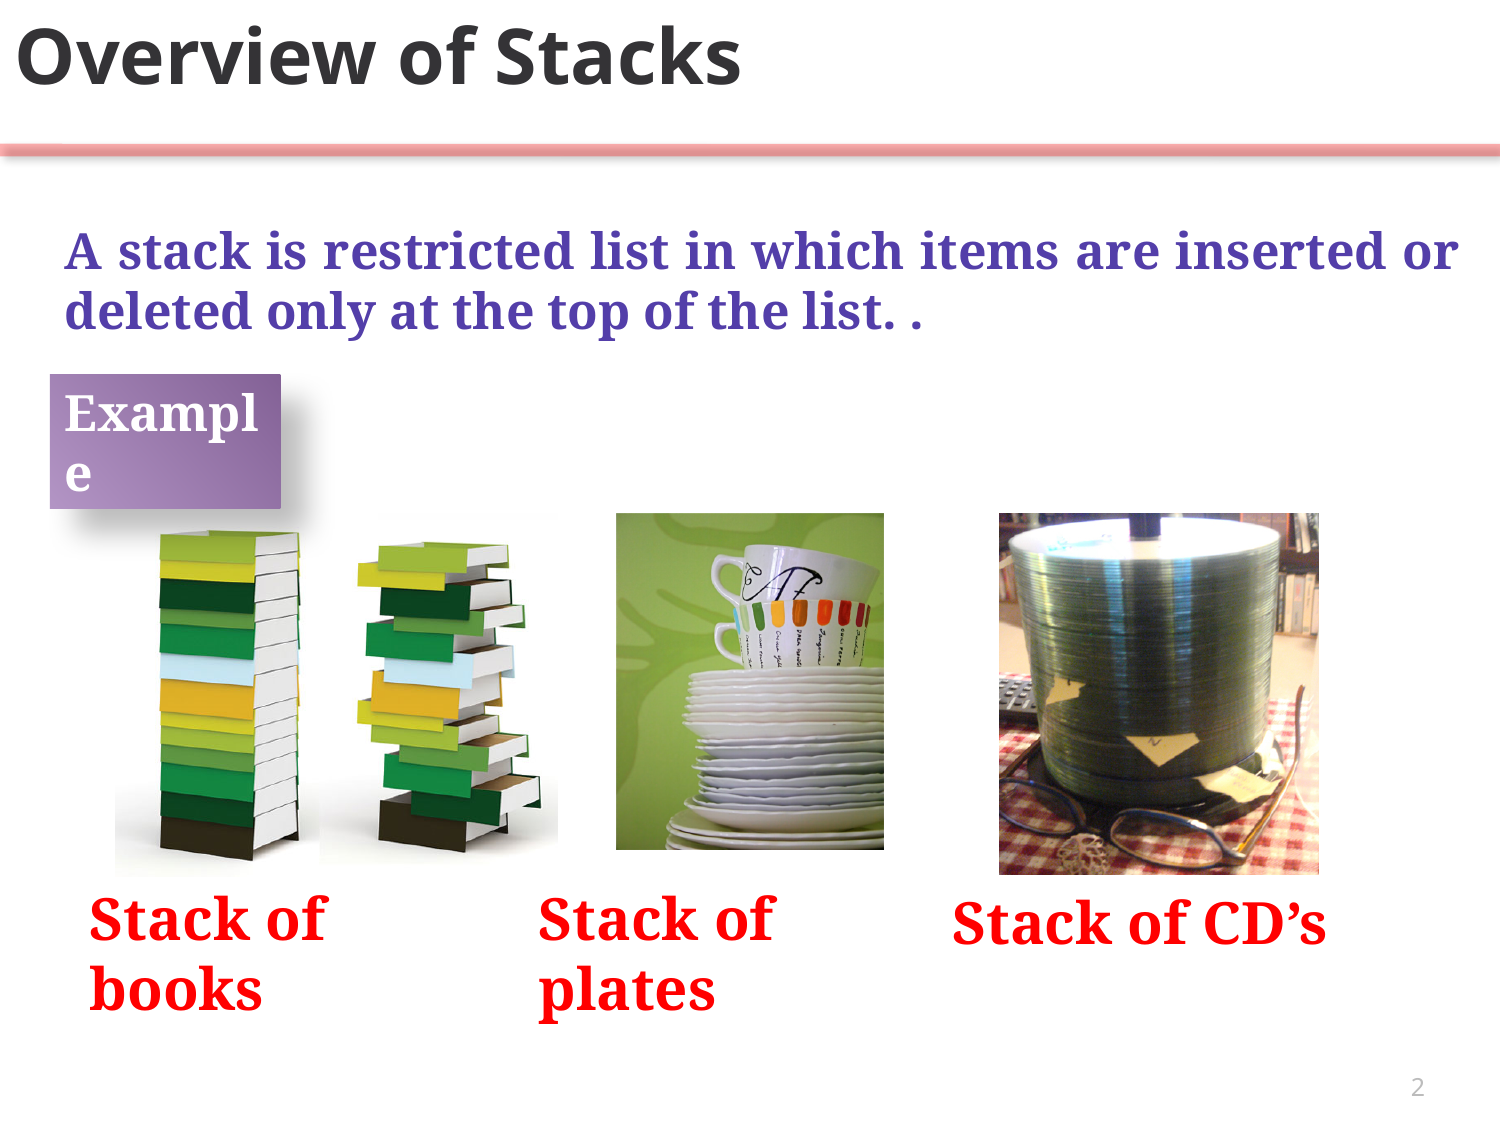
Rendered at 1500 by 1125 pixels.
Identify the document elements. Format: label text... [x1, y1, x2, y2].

text_box Overview of Stacks [0, 0, 988, 138]
text_box A stack is restricted list in which items are inserted or deleted only at the top of the list. . [49, 212, 1475, 388]
text_box Stack of plates [523, 875, 949, 975]
text_box Stack of CD’s [937, 878, 1363, 979]
text_box Stack of books [75, 875, 500, 975]
picture [114, 513, 558, 877]
picture [616, 513, 884, 851]
text_box Example [49, 374, 281, 509]
picture [999, 513, 1319, 876]
slide_number 2 [1299, 1052, 1425, 1113]
